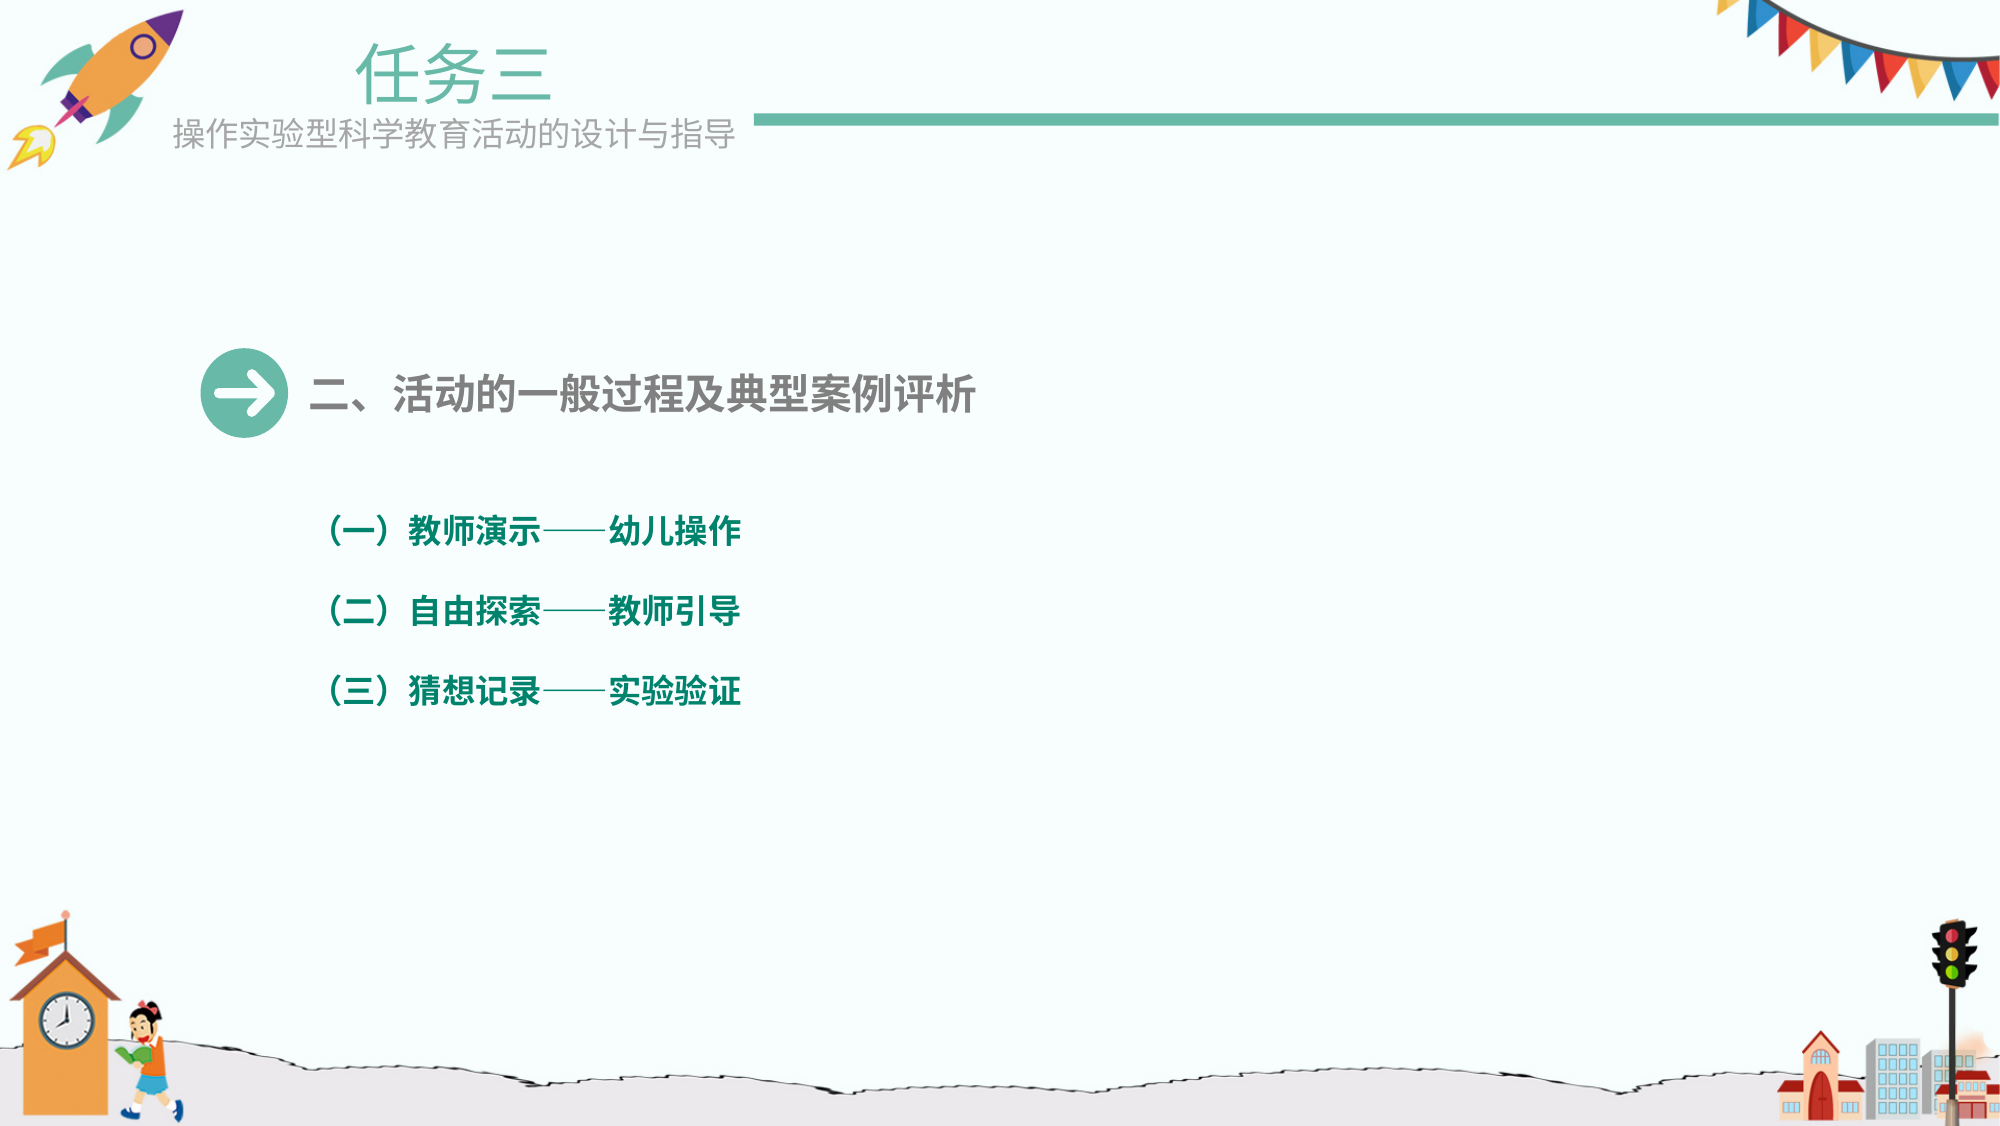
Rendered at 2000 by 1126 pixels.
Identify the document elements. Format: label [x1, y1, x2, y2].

text_box [155, 32, 1999, 154]
picture [0, 0, 2000, 1126]
text_box [200, 347, 1738, 721]
